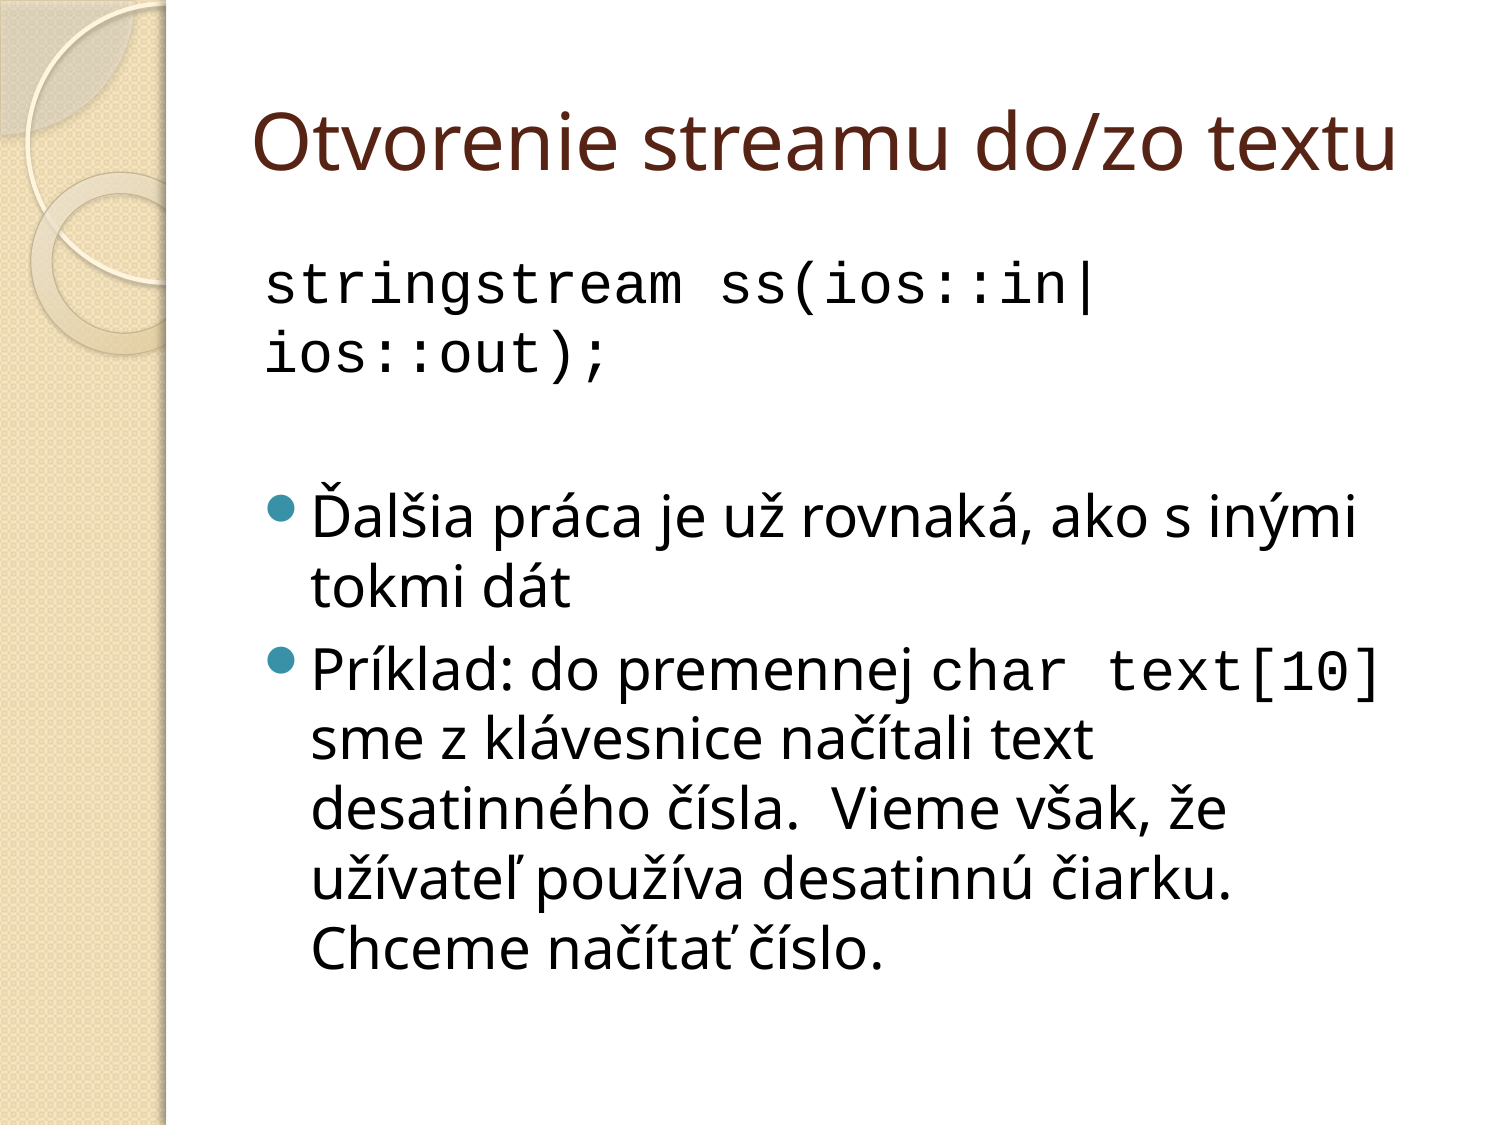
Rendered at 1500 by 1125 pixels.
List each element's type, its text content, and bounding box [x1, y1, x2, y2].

list stringstream ss(ios::in|ios::out); Ďalšia práca je už rovnaká, ako s inými tokmi dát Príklad: do premennej char text[10] sme z klávesnice načítali text desatinného čísla. Vieme však, že užívateľ používa desatinnú čiarku. Chceme načítať číslo. [235, 237, 1466, 1125]
title Otvorenie streamu do/zo textu [235, 45, 1466, 233]
